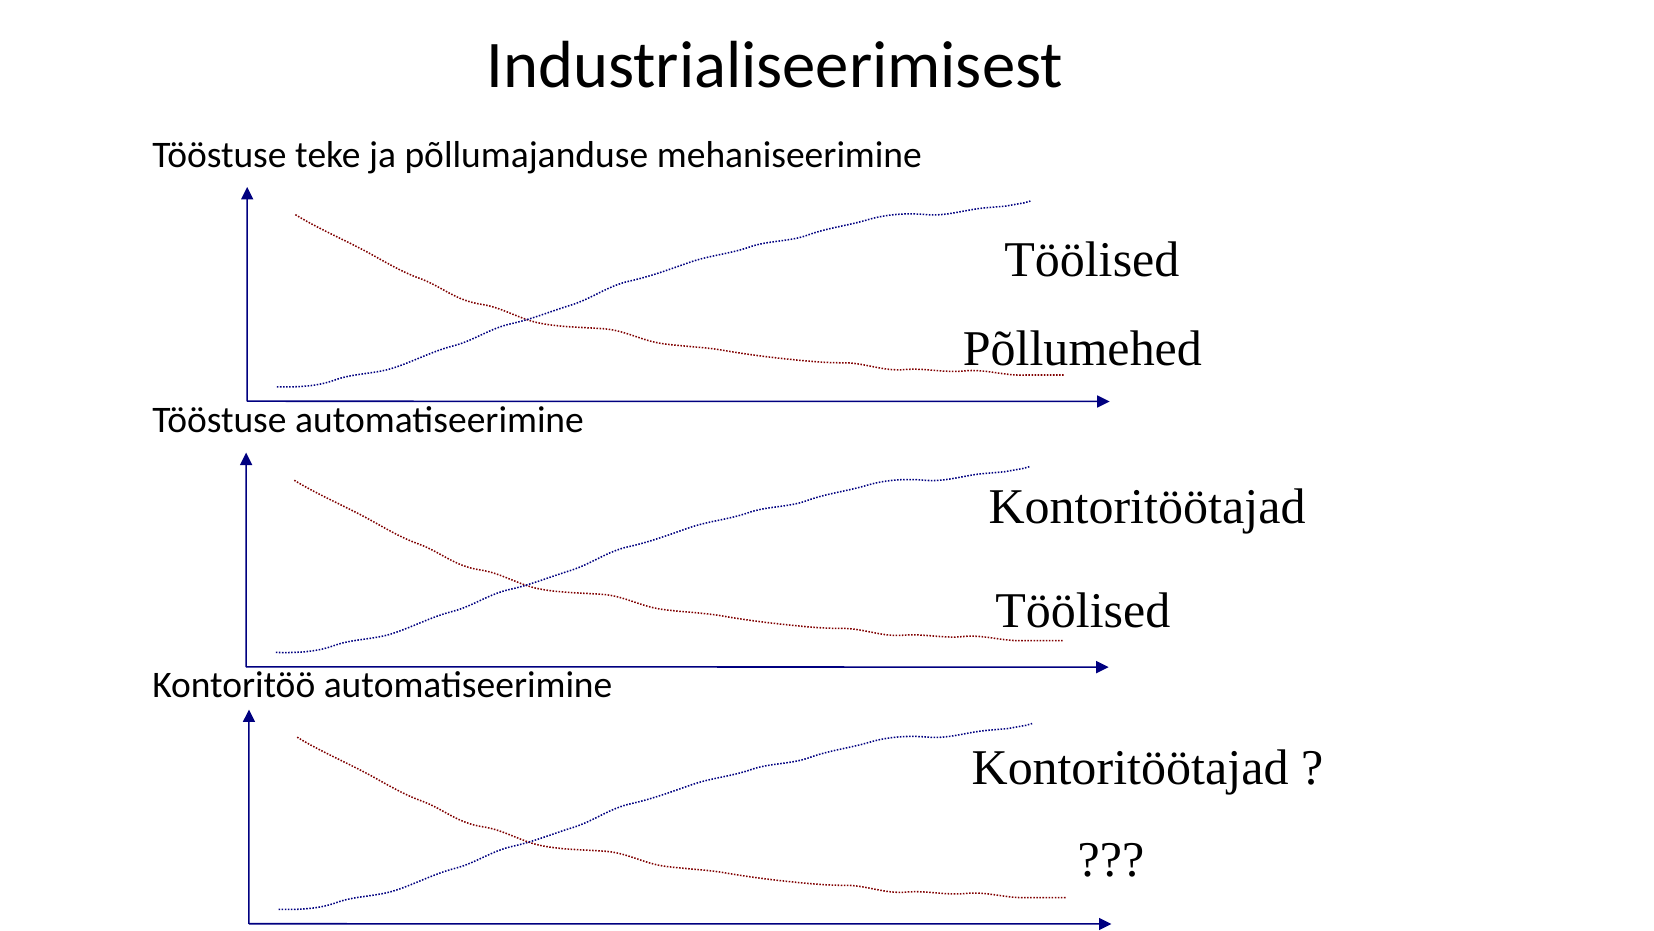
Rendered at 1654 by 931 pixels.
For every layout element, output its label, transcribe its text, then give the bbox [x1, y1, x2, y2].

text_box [248, 709, 1112, 924]
text_box ??? [1112, 825, 1157, 895]
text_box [246, 452, 1109, 668]
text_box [247, 186, 1110, 402]
text_box Põllumehed [1110, 313, 1211, 385]
list Tööstuse teke ja põllumajanduse mehaniseerimine Tööstuse automatiseerimine Kontoritöö automatiseerimine [137, 125, 1425, 931]
text_box Kontoritöötajad ? [1112, 732, 1336, 803]
text_box Kontoritöötajad [1109, 471, 1319, 542]
title Industrialiseerimisest [137, 0, 1413, 100]
text_box Töölised [1110, 224, 1193, 295]
text_box Töölised [1109, 575, 1184, 646]
